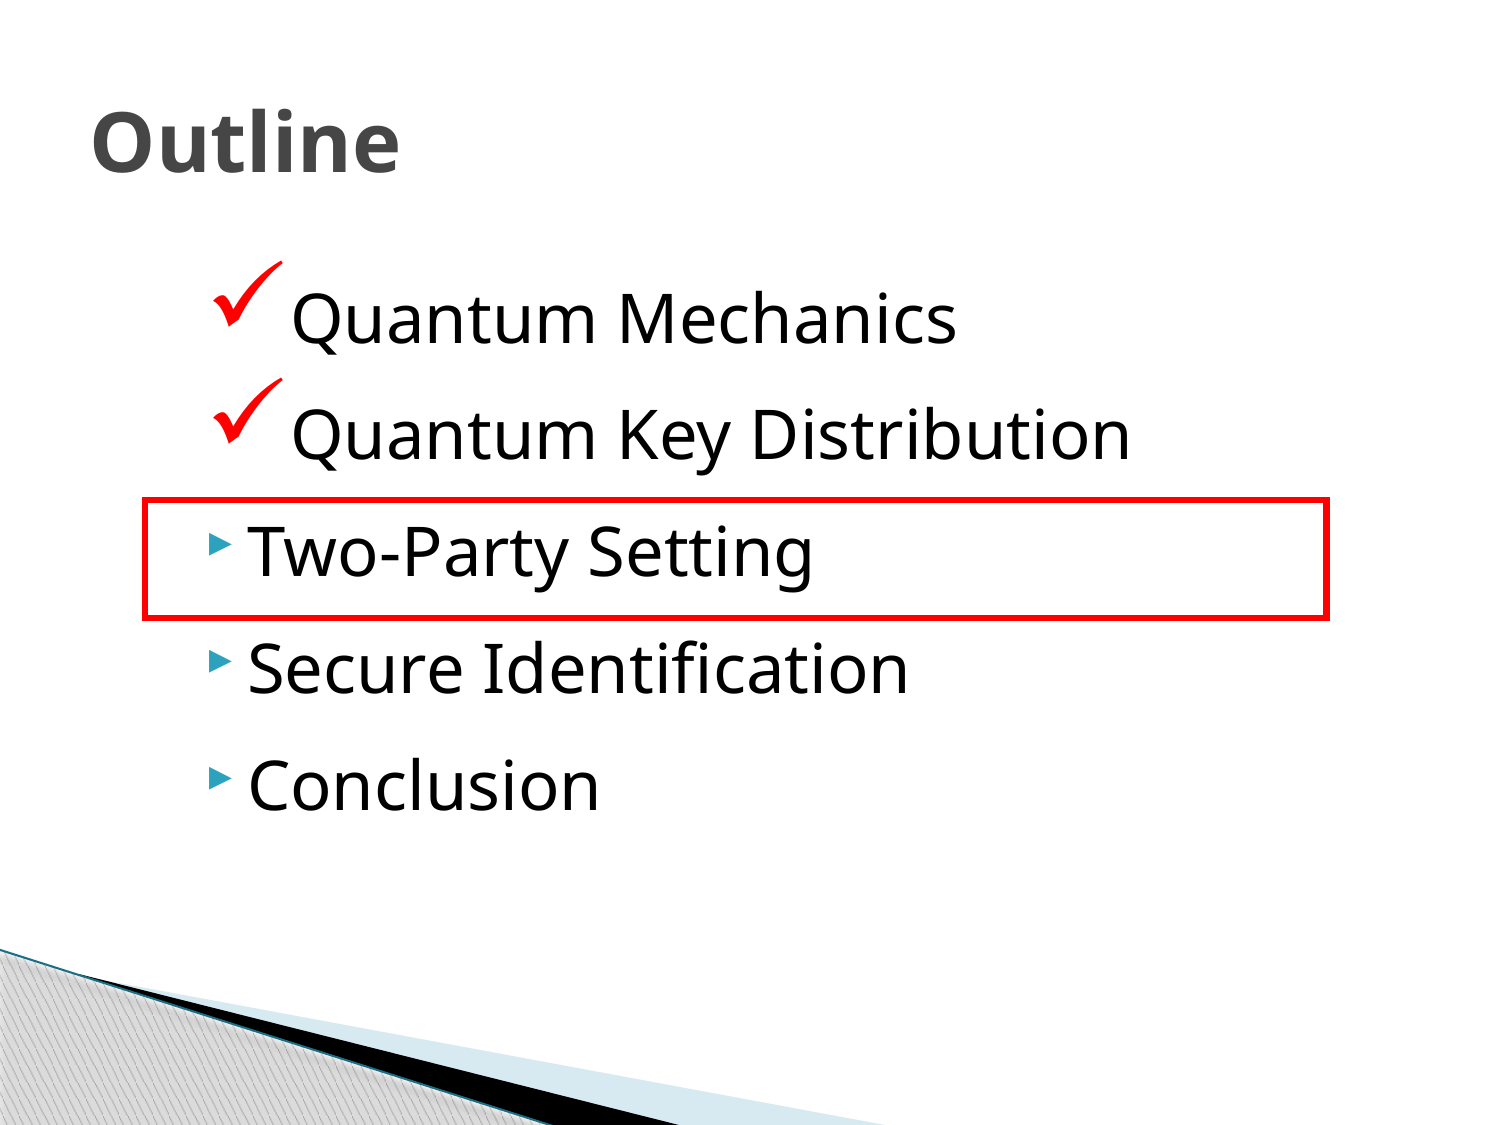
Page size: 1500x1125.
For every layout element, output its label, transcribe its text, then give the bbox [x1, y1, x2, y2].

text_box [145, 499, 1327, 618]
title Outline [75, 45, 1425, 233]
list Quantum Mechanics Quantum Key Distribution Two-Party Setting Secure Identification Conclusion [172, 267, 1328, 917]
